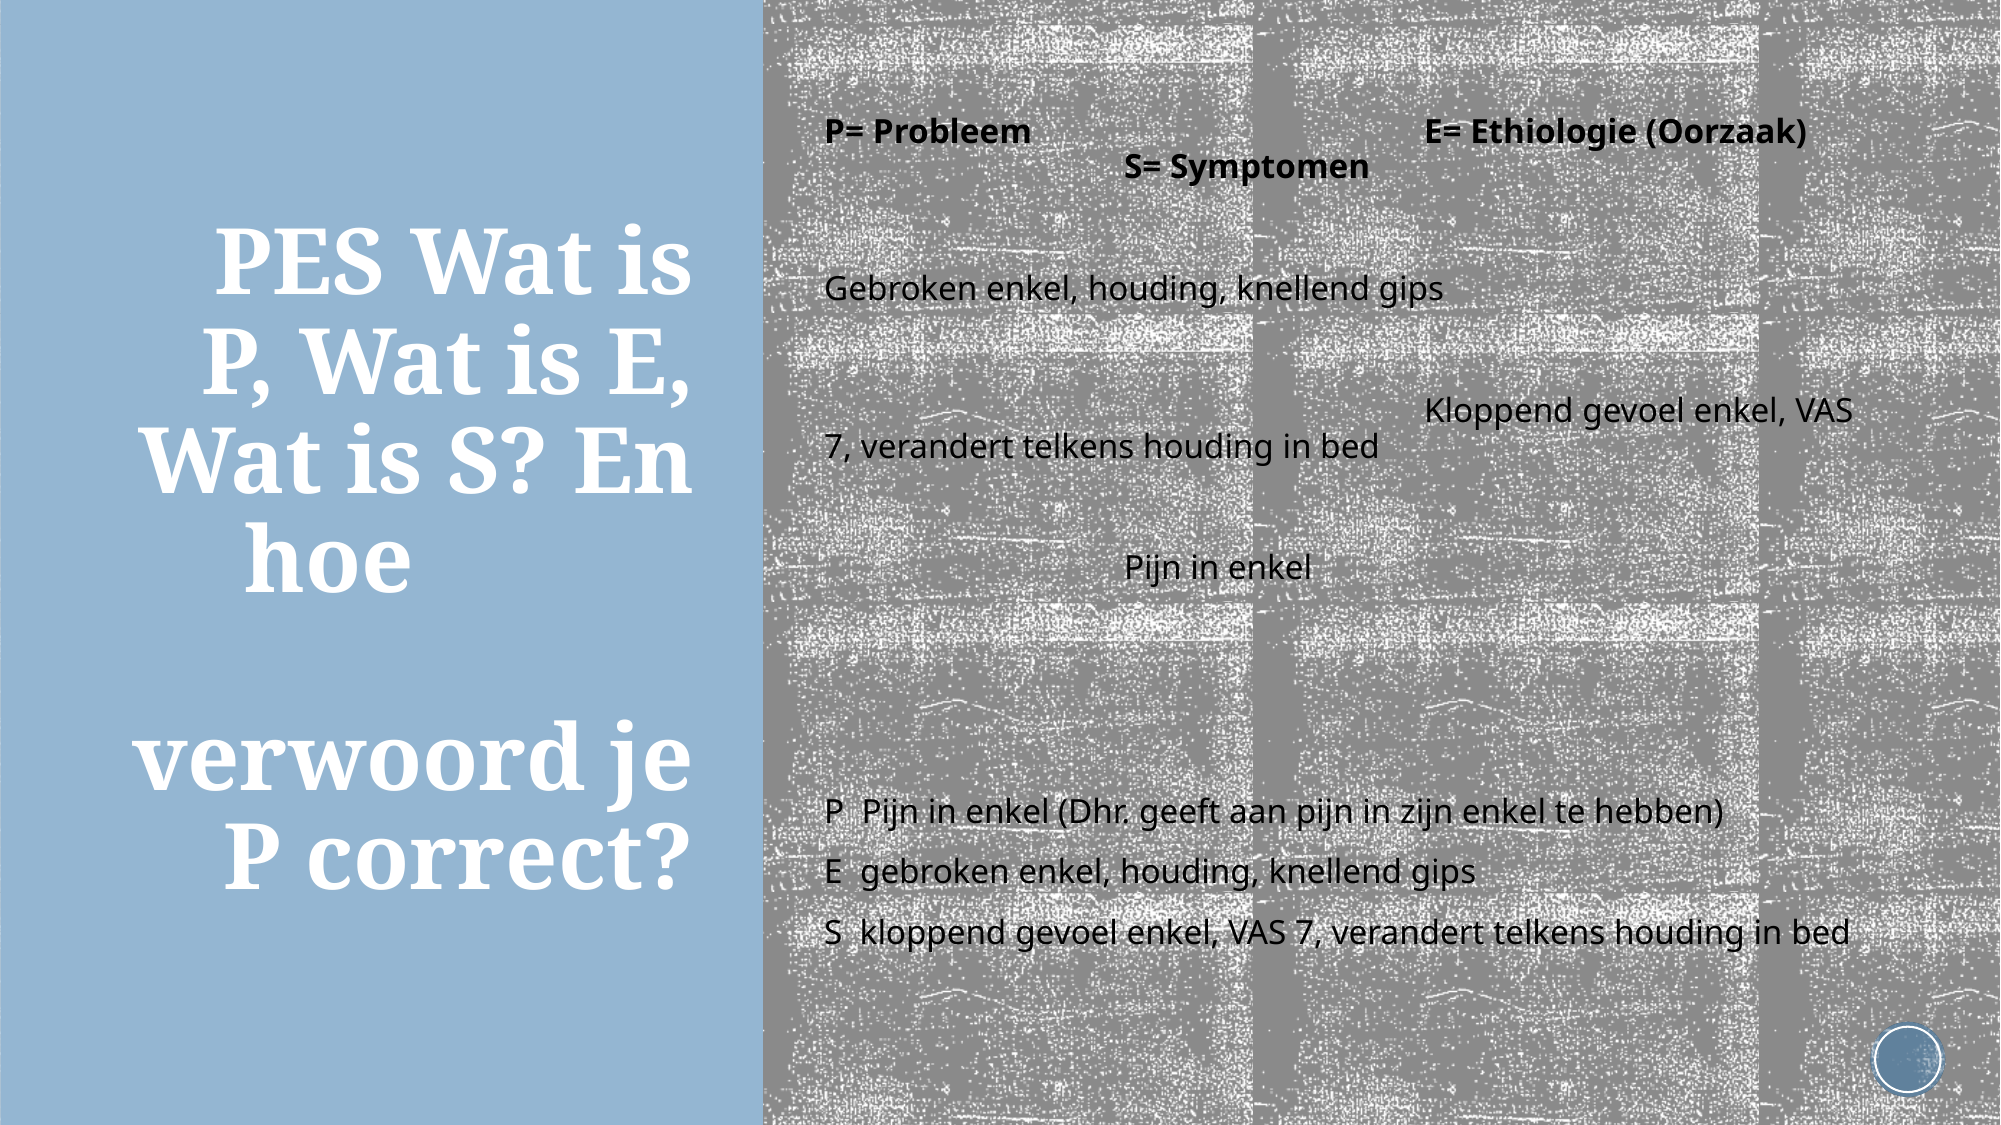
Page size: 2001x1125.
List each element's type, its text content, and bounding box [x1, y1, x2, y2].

text_box [1870, 1021, 1946, 1097]
text_box [1875, 1026, 1941, 1093]
title PES Wat is P, Wat is E, Wat is S? En hoe verwoord je P correct? [105, 105, 710, 1020]
text_box [764, 0, 2000, 1125]
text_box [0, 0, 764, 1125]
list P= Probleem E= Ethiologie (Oorzaak) S= Symptomen Gebroken enkel, houding, knellend gips Kloppend gevoel enkel, VAS 7, verandert telkens houding in bed Pijn in enkel P Pijn in enkel (Dhr. geeft aan pijn in zijn enkel te hebben) E gebroken enkel, houding, knellend gips S kloppend gevoel enkel, VAS 7, verandert telkens houding in bed [809, 105, 1871, 1022]
